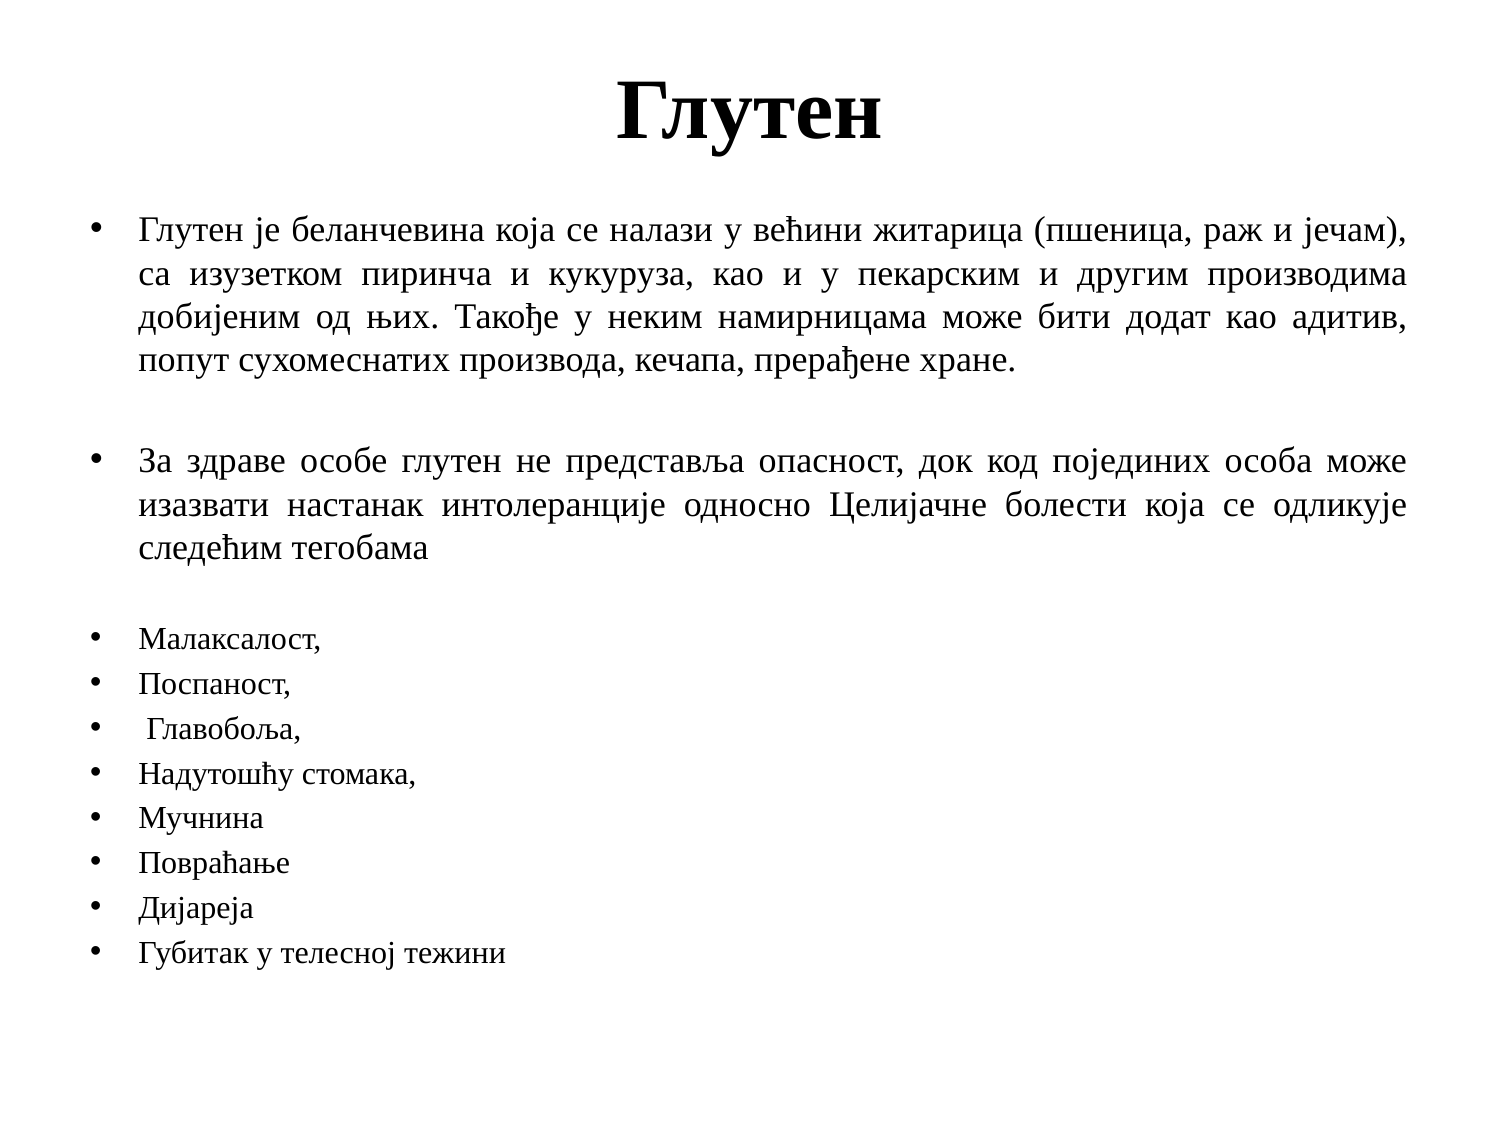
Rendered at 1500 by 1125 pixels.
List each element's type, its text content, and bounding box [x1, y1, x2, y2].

list Глутен је беланчевина која се налази у већини житарица (пшеница, раж и јечам), са изузетком пиринча и кукуруза, као и у пекарским и другим производима добијеним од њих. Такође у неким намирницама може бити додат као адитив, попут сухомеснатих производа, кечапа, прерађене хране. За здраве особе глутен не представља опасност, док код појединих особа може изазвати настанак интолеранције односно Целијачне болести која се одликује следећим тегобама Малаксалост, Поспаност, Главобоља, Надутошћу стомака, Мучнина Повраћање Дијареја Губитак у телесној тежини [75, 152, 1425, 1005]
title Глутен [75, 45, 1425, 152]
